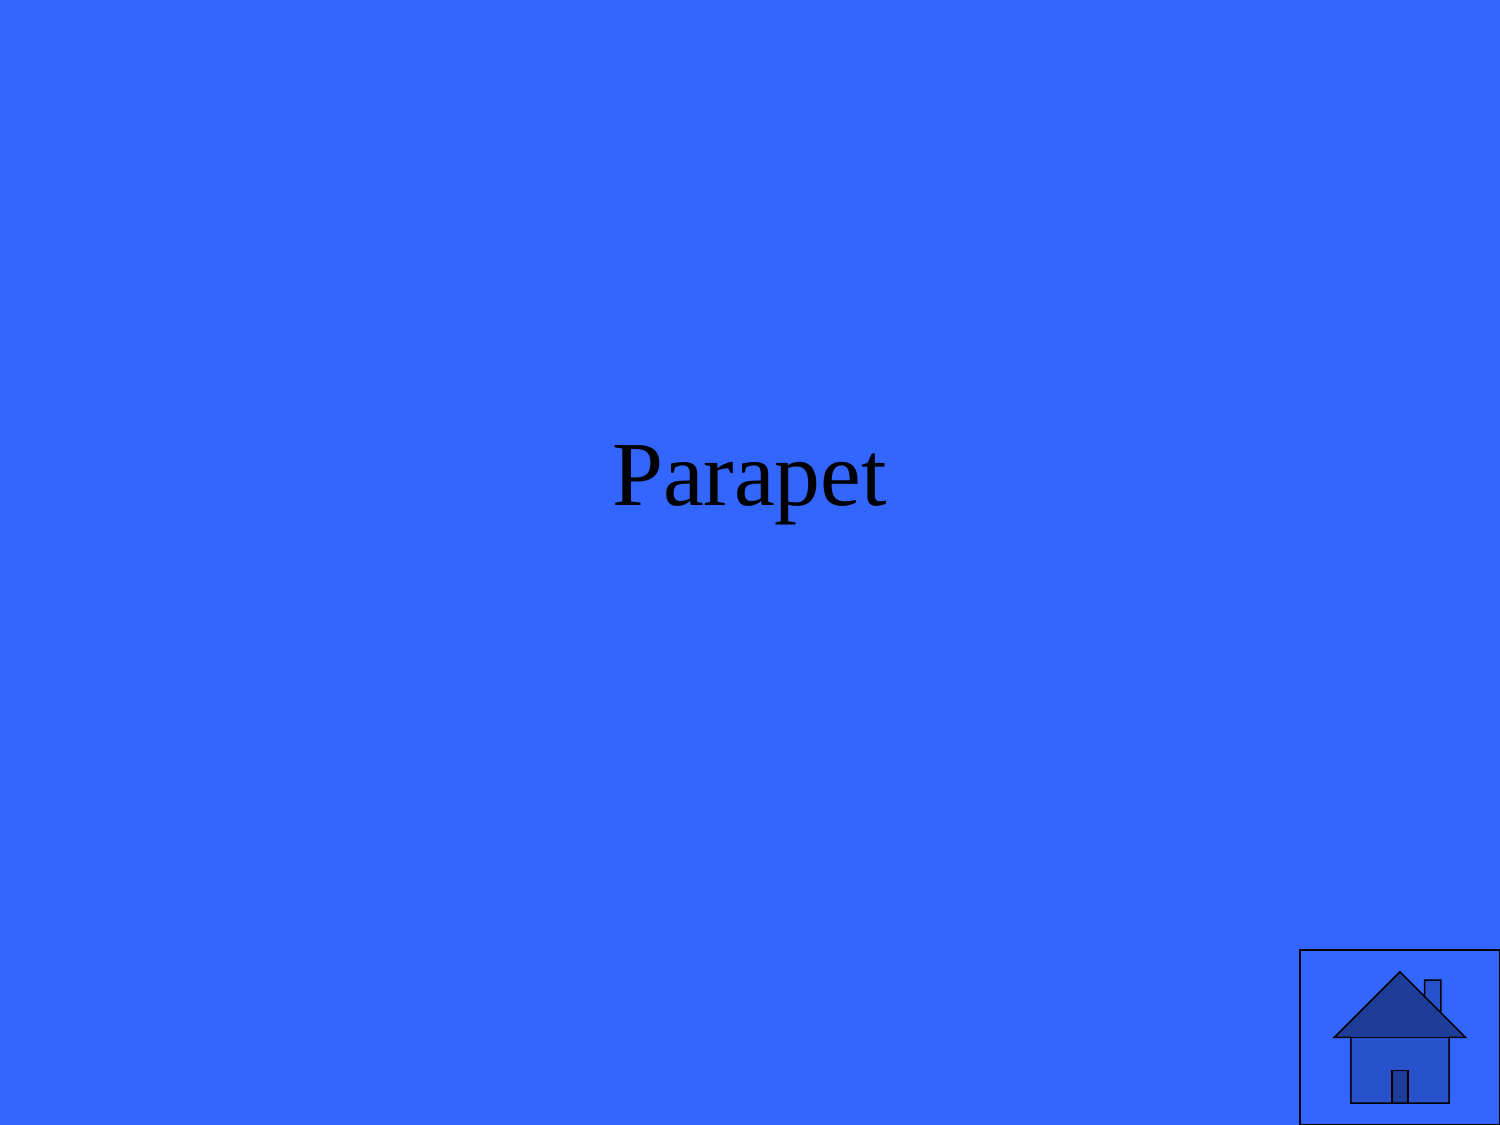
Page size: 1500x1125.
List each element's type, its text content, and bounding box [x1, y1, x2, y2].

title Parapet [112, 374, 1388, 563]
text_box [1299, 950, 1500, 1125]
